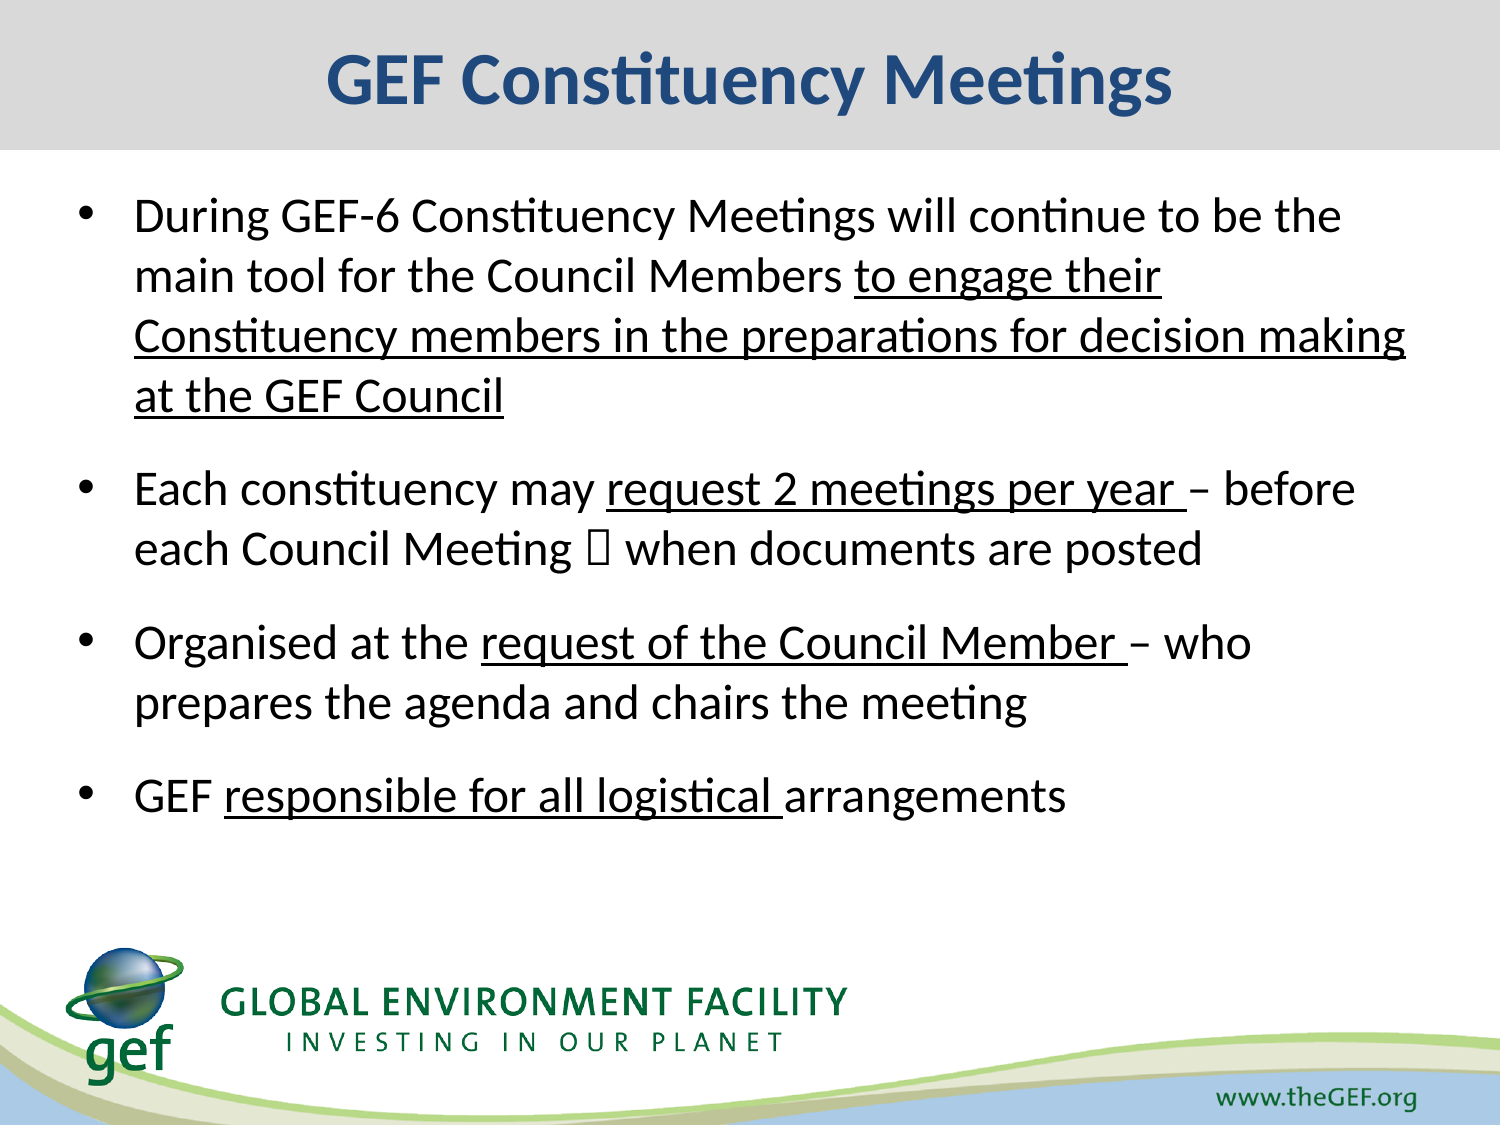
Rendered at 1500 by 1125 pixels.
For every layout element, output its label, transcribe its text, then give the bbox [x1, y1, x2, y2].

list During GEF-6 Constituency Meetings will continue to be the main tool for the Council Members to engage their Constituency members in the preparations for decision making at the GEF Council Each constituency may request 2 meetings per year – before each Council Meeting  when documents are posted Organised at the request of the Council Member – who prepares the agenda and chairs the meeting GEF responsible for all logistical arrangements [62, 174, 1426, 1013]
picture [0, 920, 1500, 1125]
title GEF Constituency Meetings [0, 0, 1500, 151]
